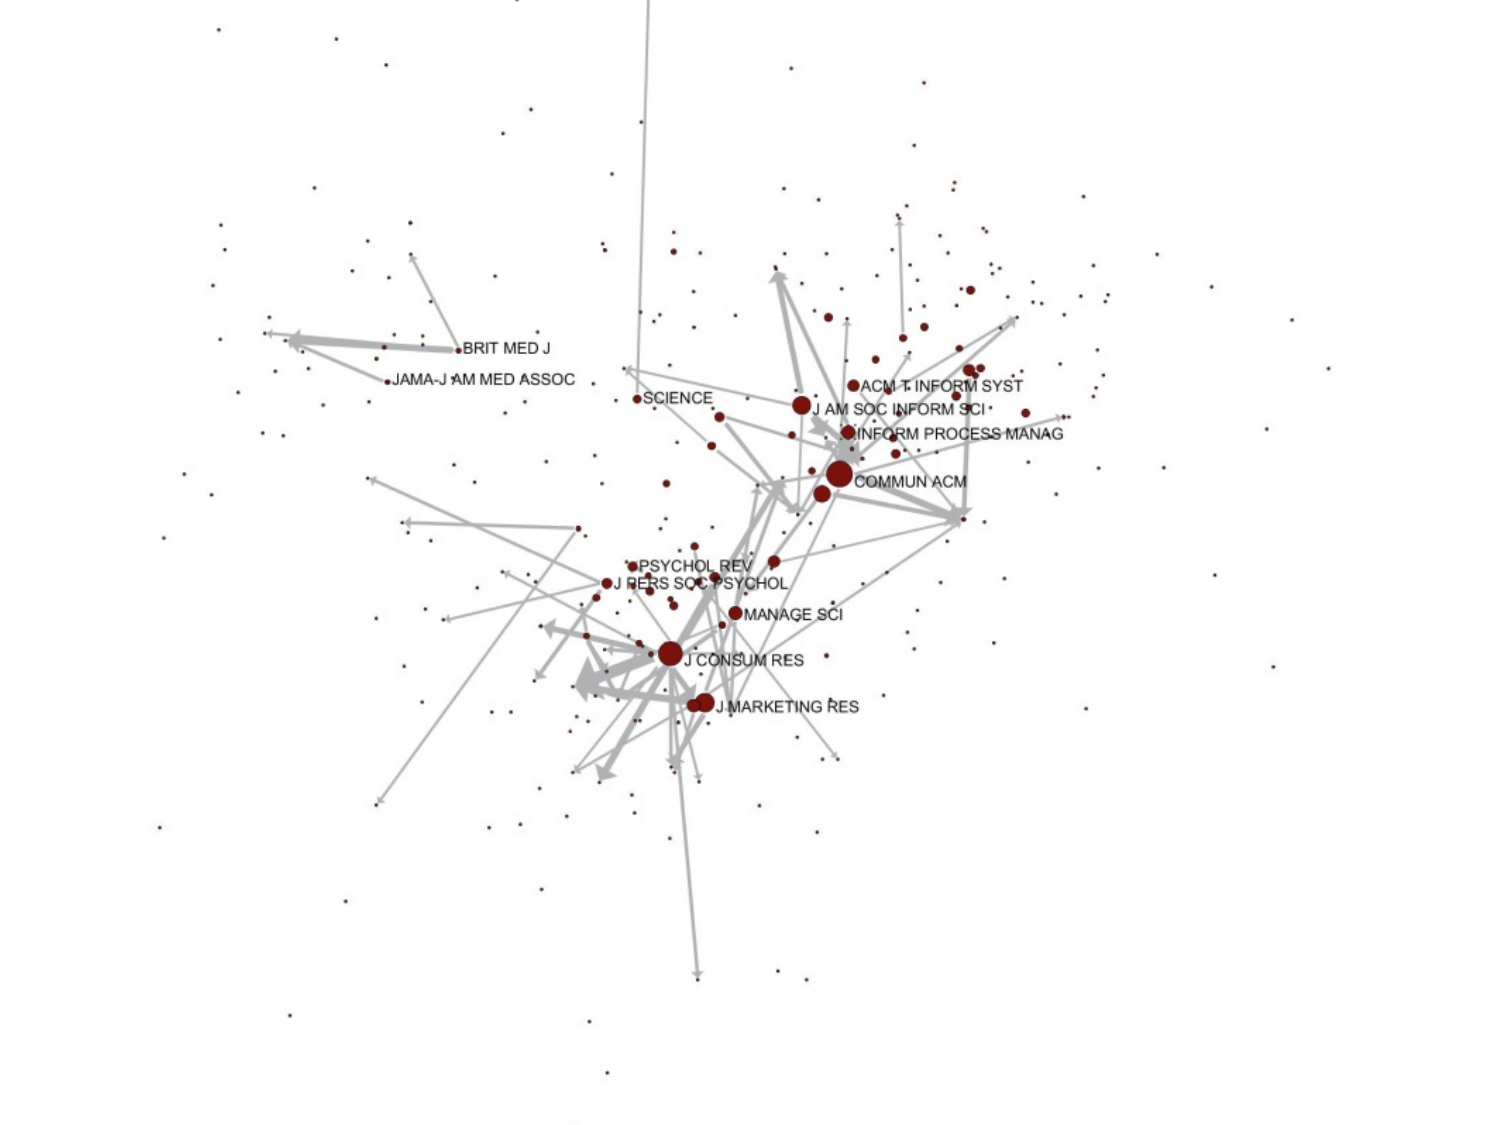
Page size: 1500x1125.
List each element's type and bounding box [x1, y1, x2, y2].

picture [102, 0, 1426, 1125]
